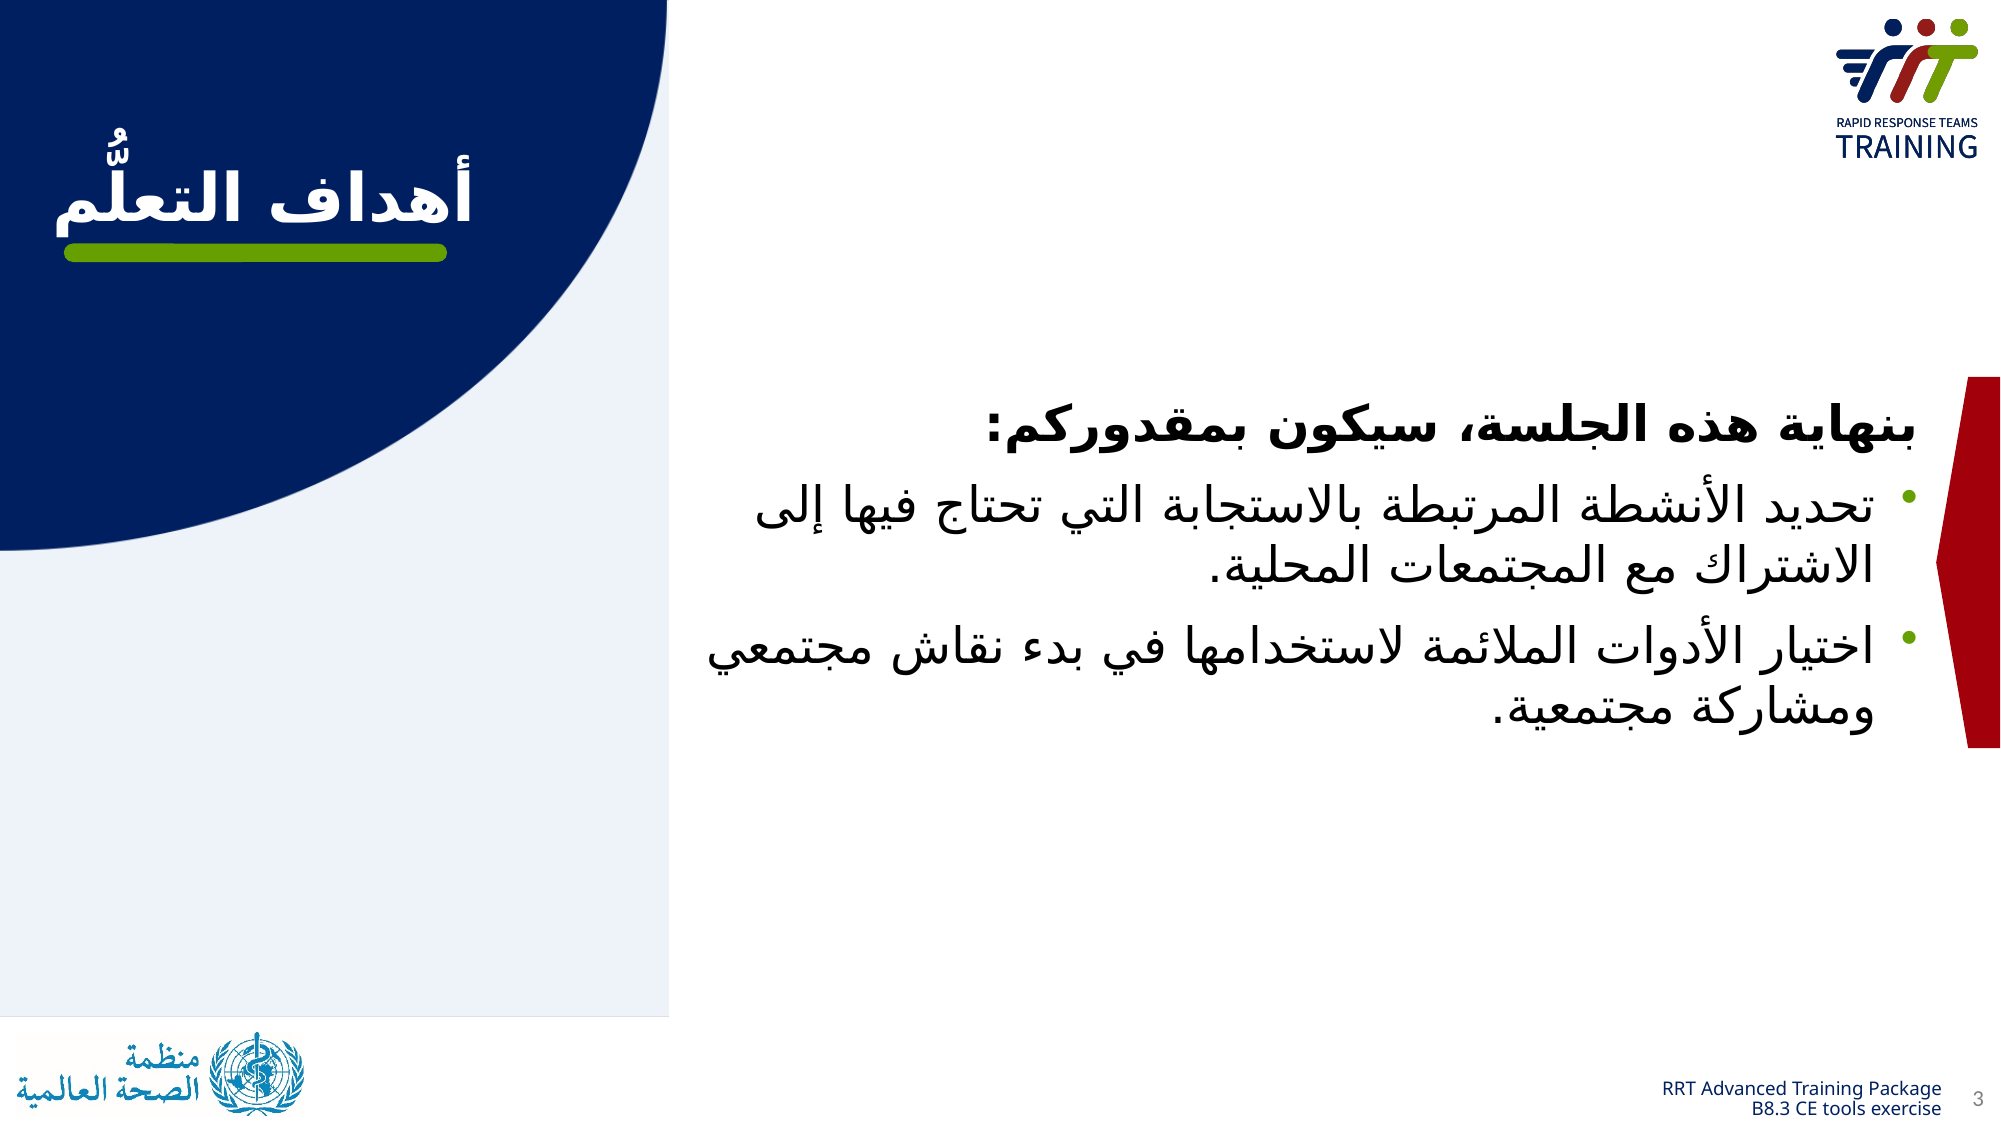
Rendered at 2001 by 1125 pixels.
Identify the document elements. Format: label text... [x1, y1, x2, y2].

picture [1835, 19, 1978, 167]
picture [17, 1032, 304, 1116]
list بنهاية هذه الجلسة، سيكون بمقدوركم: تحديد الأنشطة المرتبطة بالاستجابة التي تحتاج فيها إلى الاشتراك مع المجتمعات المحلية. اختيار الأدوات الملائمة لاستخدامها في بدء نقاش مجتمعي ومشاركة مجتمعية. [690, 357, 1927, 768]
picture [0, 0, 669, 1018]
title أهداف التعلُّم [0, 97, 477, 237]
